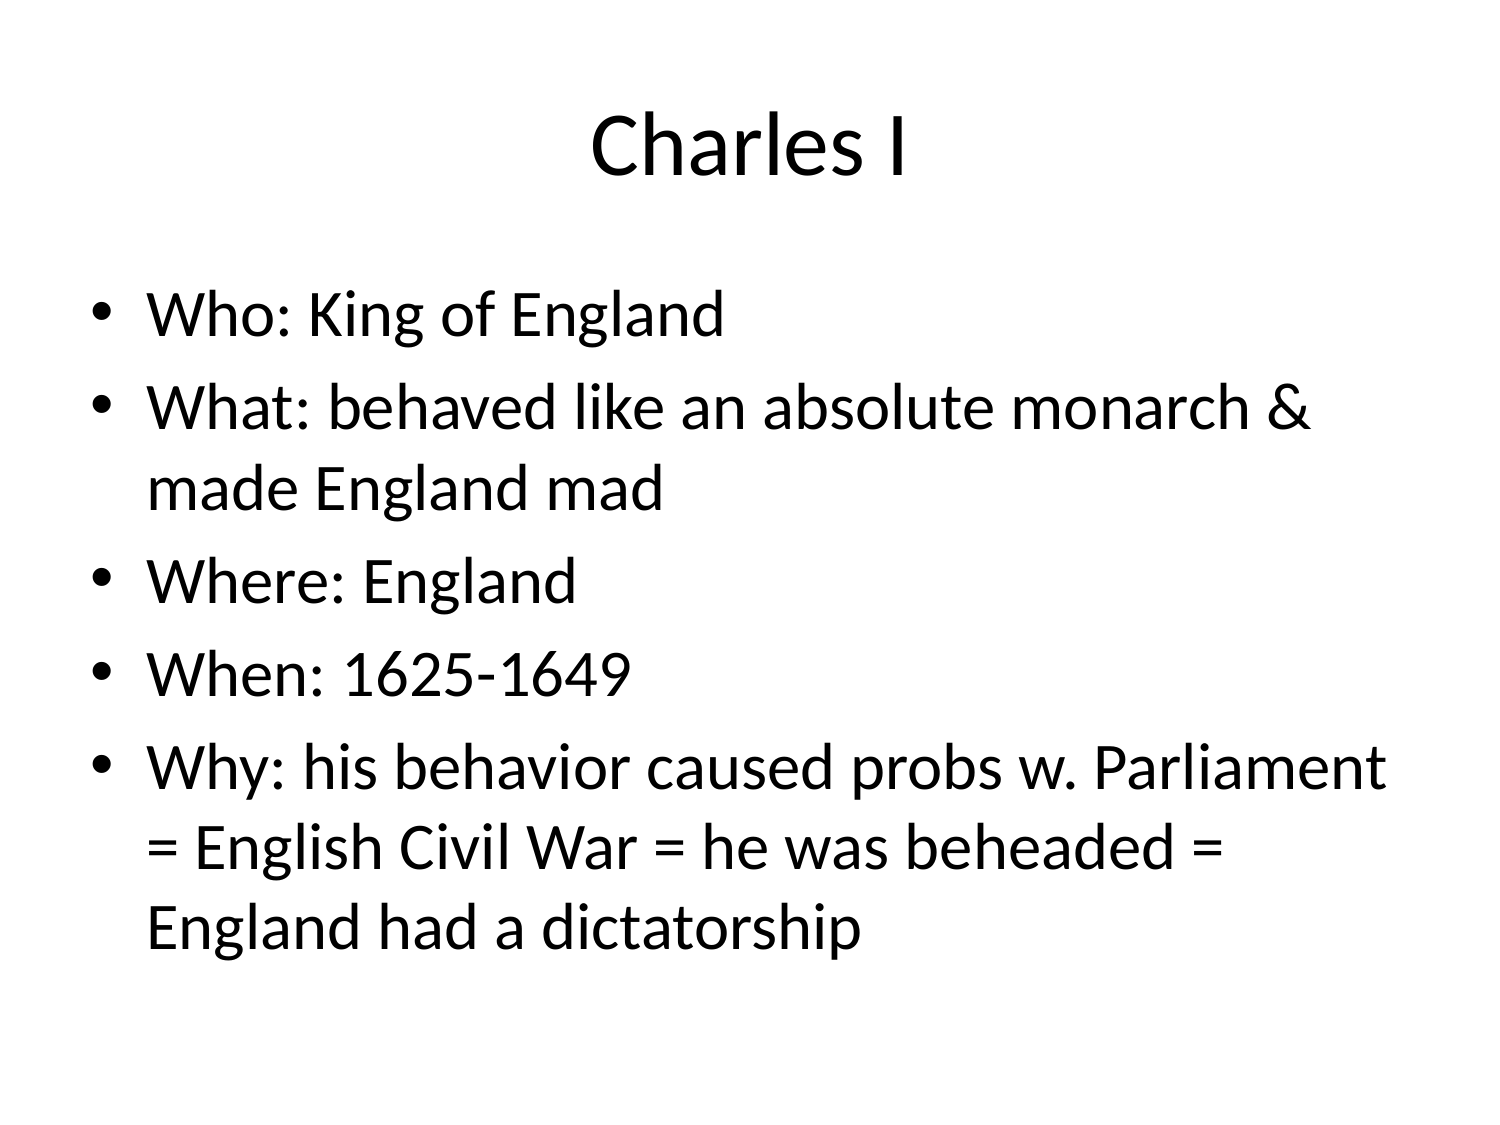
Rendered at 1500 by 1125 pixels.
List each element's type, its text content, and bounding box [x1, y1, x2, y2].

title Charles I [75, 45, 1425, 233]
list Who: King of England What: behaved like an absolute monarch & made England mad Where: England When: 1625-1649 Why: his behavior caused probs w. Parliament = English Civil War = he was beheaded = England had a dictatorship [75, 262, 1425, 1005]
